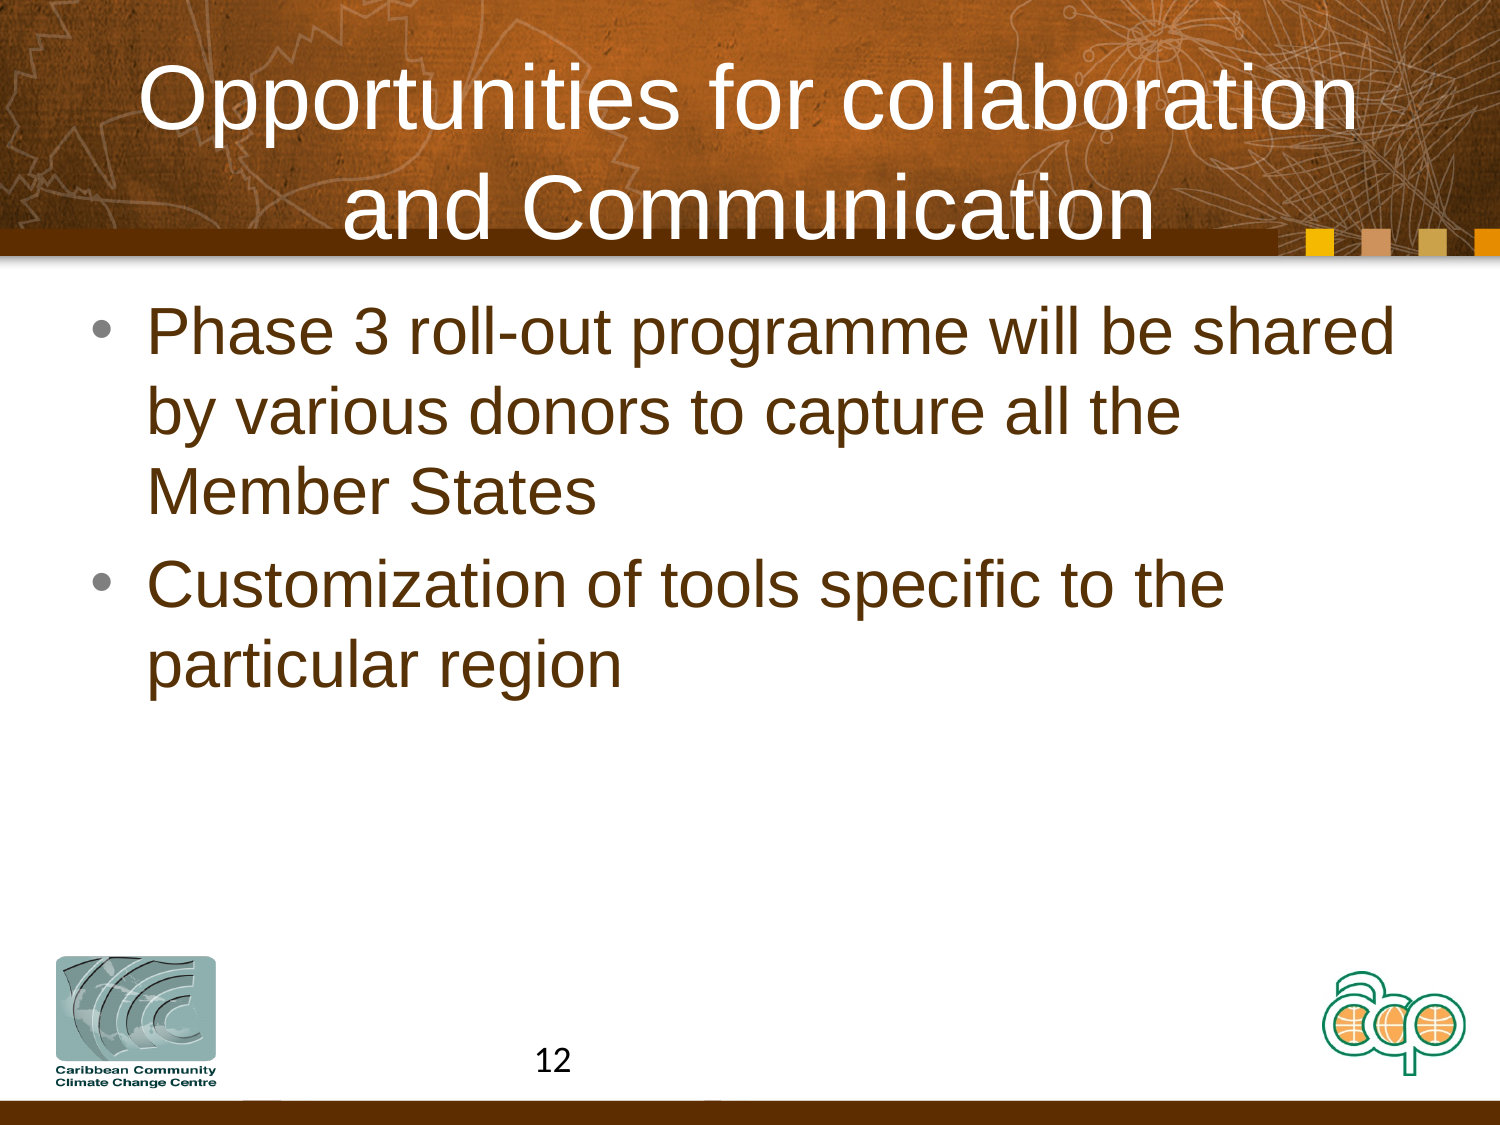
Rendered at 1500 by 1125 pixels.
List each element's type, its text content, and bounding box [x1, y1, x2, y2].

title Opportunities for collaboration and Communication [74, 62, 1426, 234]
slide_number 12 [518, 1027, 869, 1071]
picture [0, 0, 1500, 1125]
list Phase 3 roll-out programme will be shared by various donors to capture all the Member States Customization of tools specific to the particular region [74, 280, 1426, 936]
